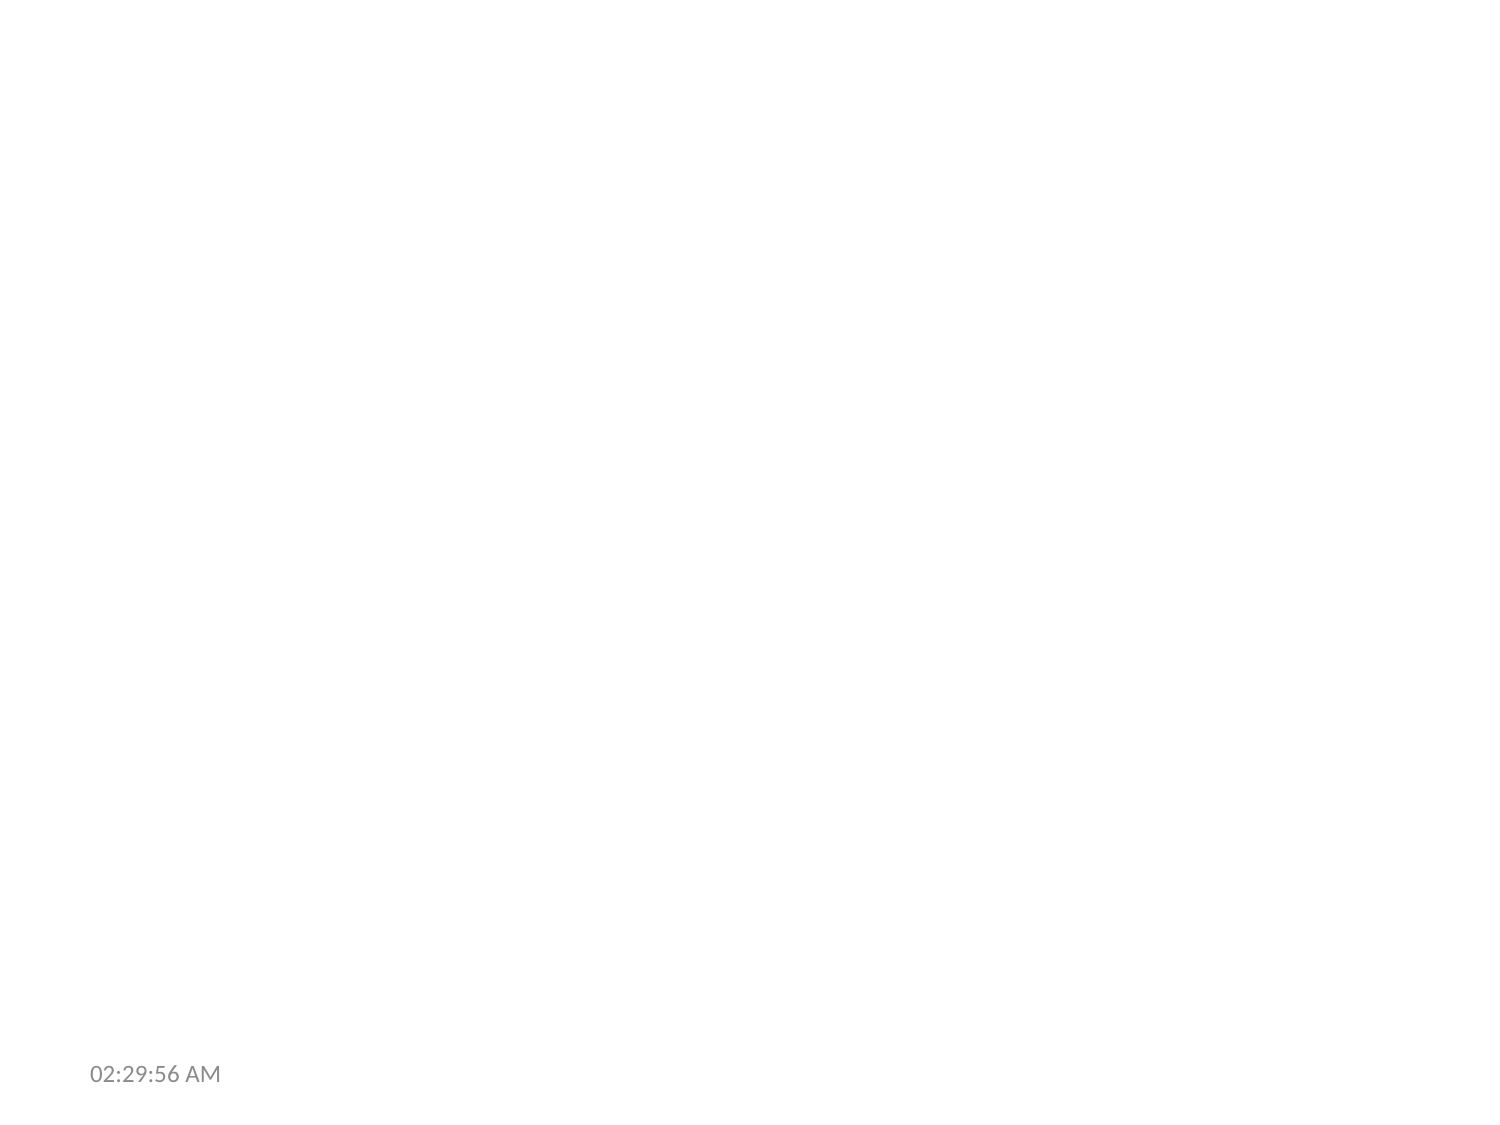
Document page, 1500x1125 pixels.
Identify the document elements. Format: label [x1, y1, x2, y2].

slide_number [75, 1042, 425, 1103]
